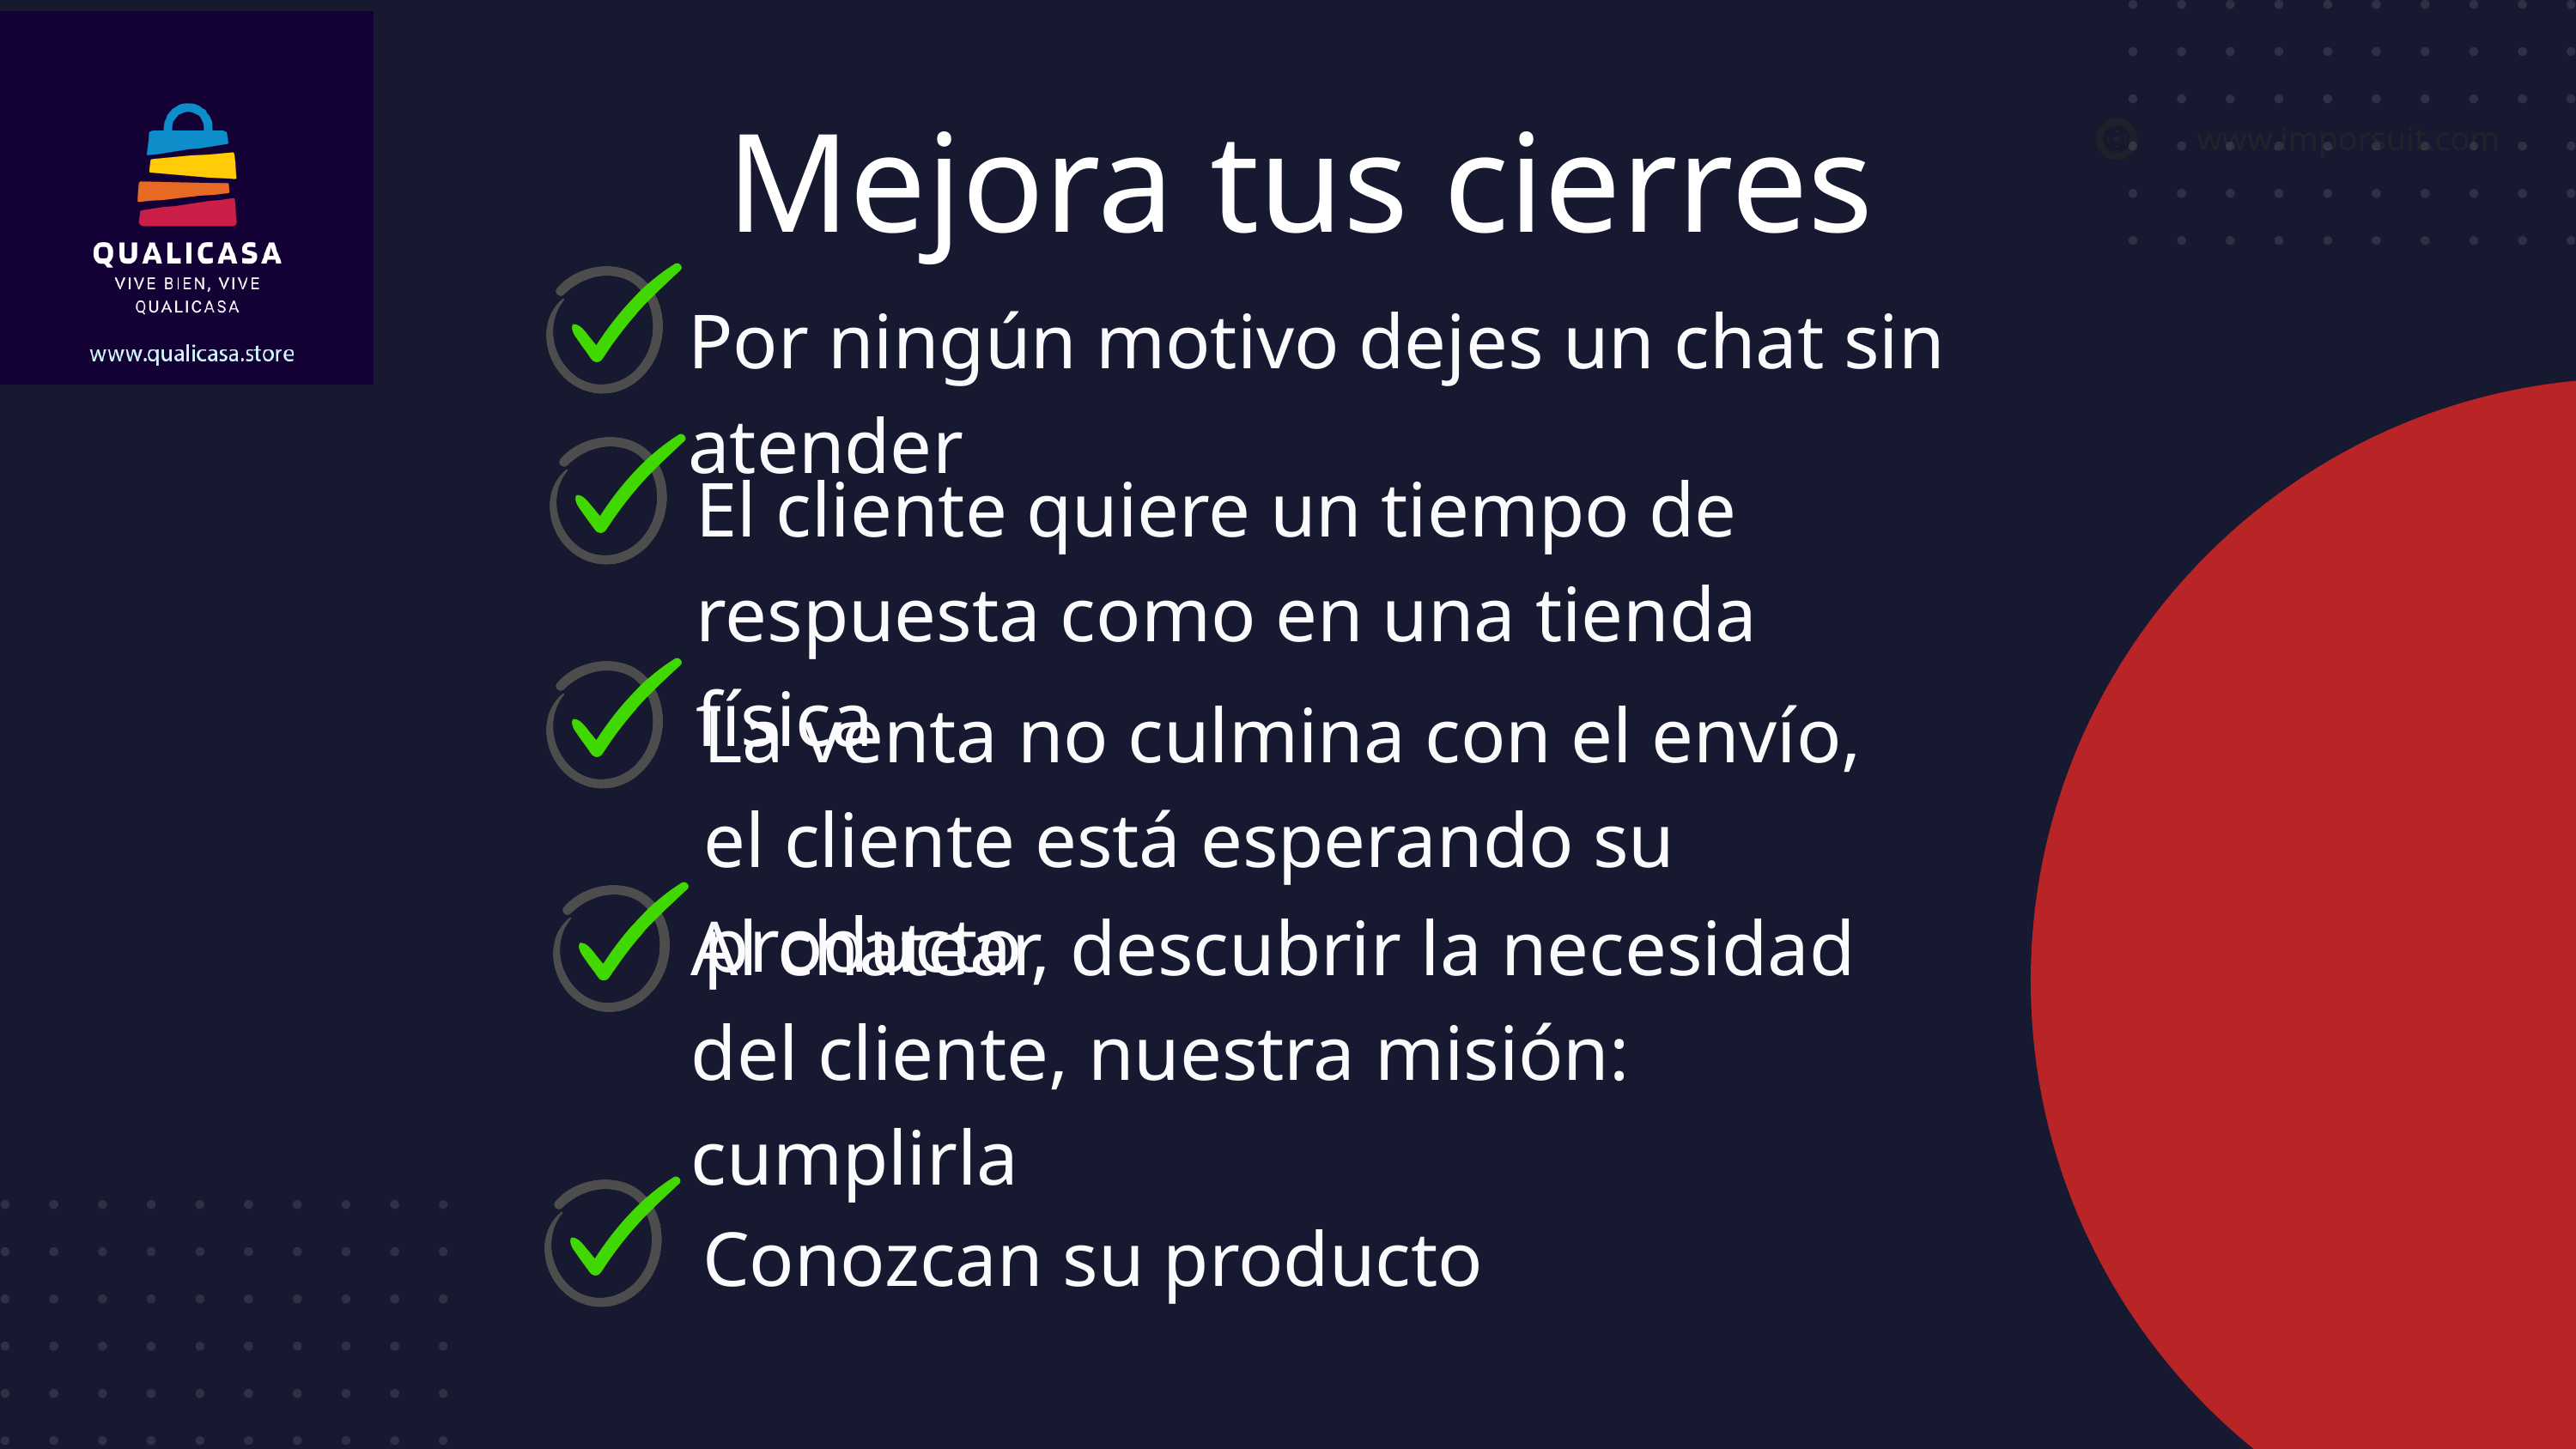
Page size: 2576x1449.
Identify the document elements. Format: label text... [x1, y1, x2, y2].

text_box [539, 1173, 683, 1313]
text_box La venta no culmina con el envío, el cliente está esperando su producto [703, 673, 1873, 987]
text_box Mejora tus cierres [405, 71, 2195, 260]
text_box Por ningún motivo dejes un chat sin atender [688, 279, 2193, 488]
text_box [541, 654, 684, 795]
picture [0, 11, 374, 385]
text_box [0, 1199, 448, 1446]
text_box [544, 430, 689, 571]
text_box [2128, 0, 2576, 246]
text_box [541, 259, 684, 400]
text_box El cliente quiere un tiempo de respuesta como en una tienda física [696, 447, 1865, 761]
text_box Al chatear, descubrir la necesidad del cliente, nuestra misión: cumplirla [690, 886, 1860, 1200]
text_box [2030, 378, 2576, 1449]
text_box [548, 878, 691, 1018]
text_box Conozcan su producto [702, 1196, 1871, 1301]
